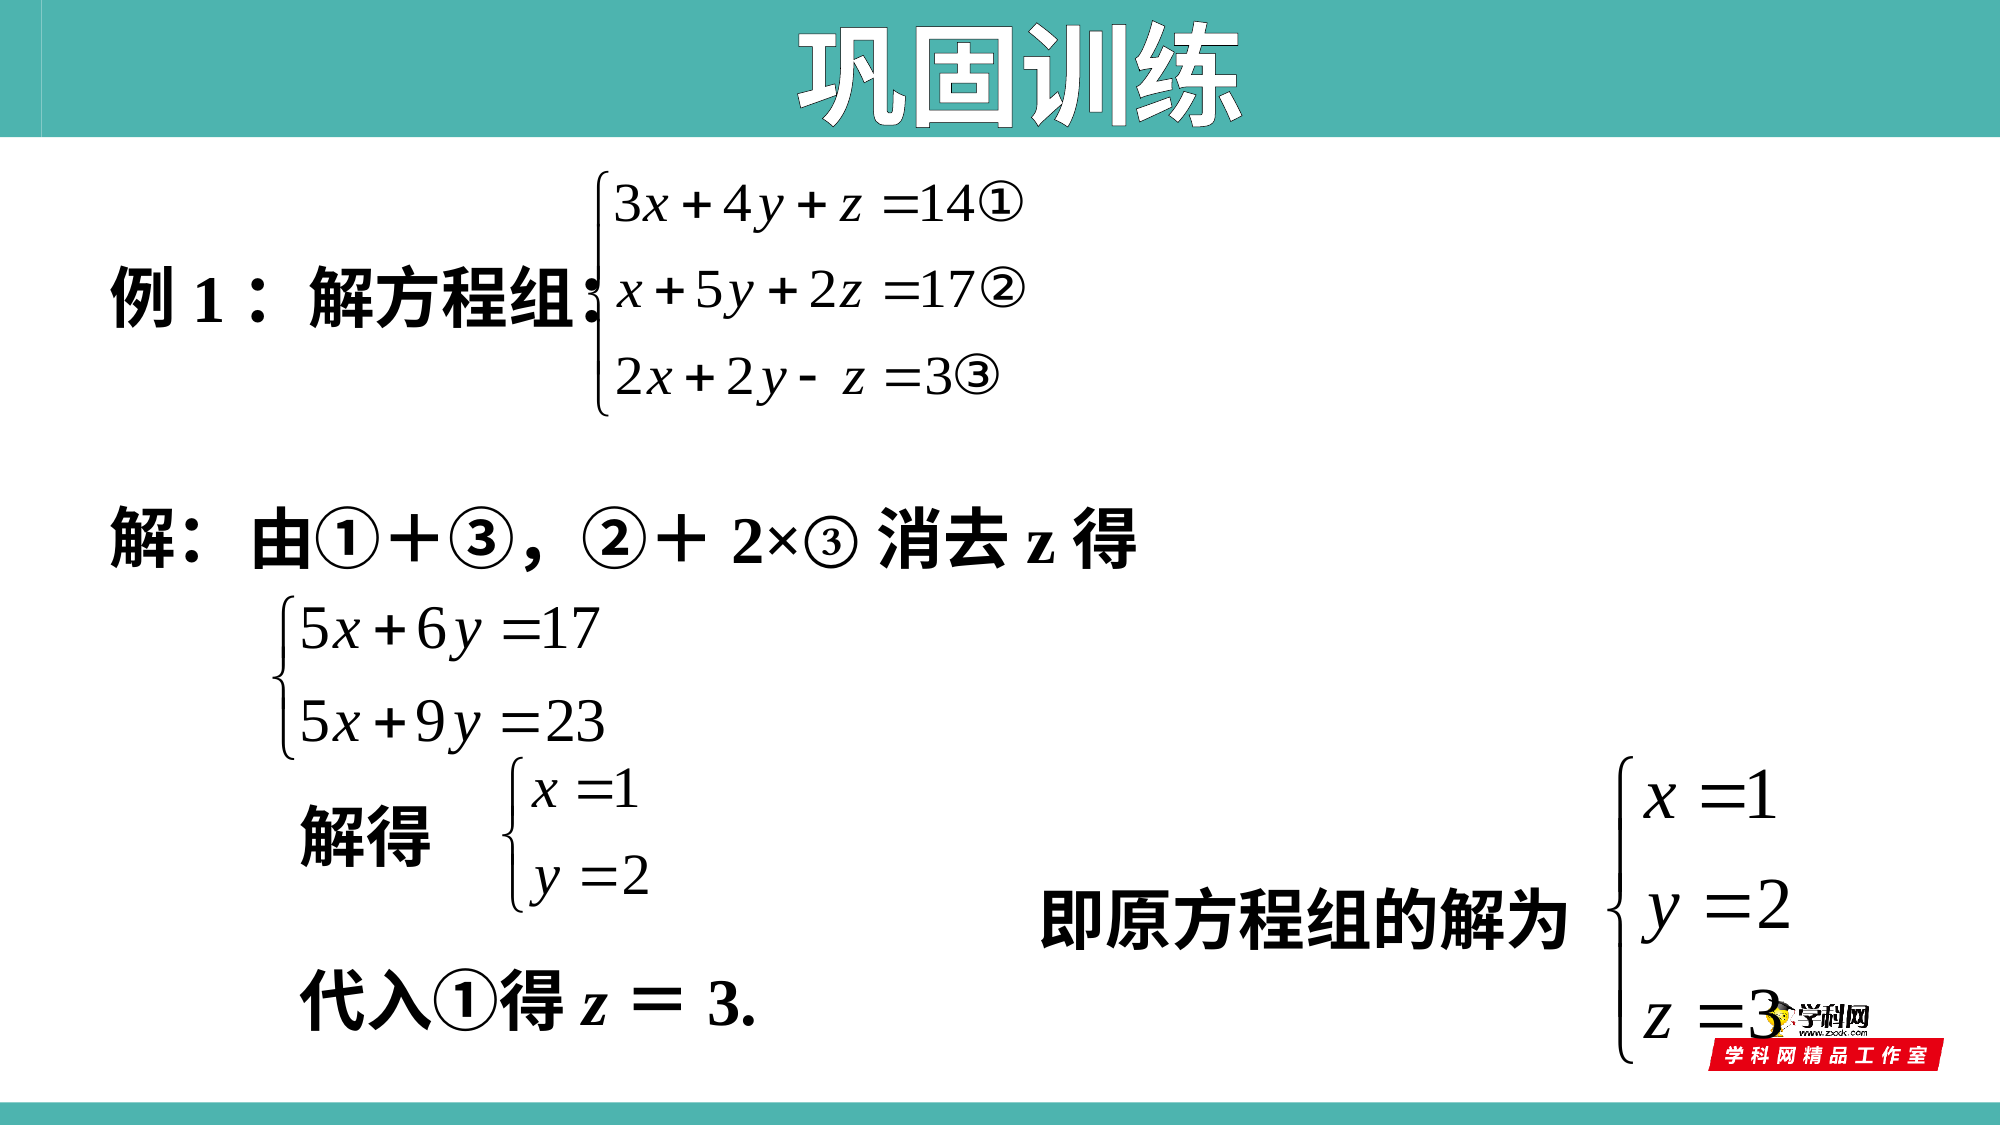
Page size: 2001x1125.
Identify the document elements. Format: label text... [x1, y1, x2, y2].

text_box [259, 584, 617, 772]
text_box 例1：解方程组： [89, 221, 570, 346]
picture [1806, 999, 1869, 1037]
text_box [1591, 739, 1806, 1082]
text_box 解： [89, 461, 257, 586]
text_box 解得 [284, 779, 484, 883]
text_box 由①＋③，②＋2×③消去z得 [233, 449, 1302, 585]
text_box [489, 747, 661, 924]
text_box [0, 1100, 2000, 1125]
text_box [575, 160, 1045, 428]
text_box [0, 0, 2000, 138]
picture [1806, 1038, 1944, 1071]
text_box 即原方程组的解为 [1023, 830, 1586, 966]
text_box 代入①得z＝3. [284, 911, 948, 1047]
